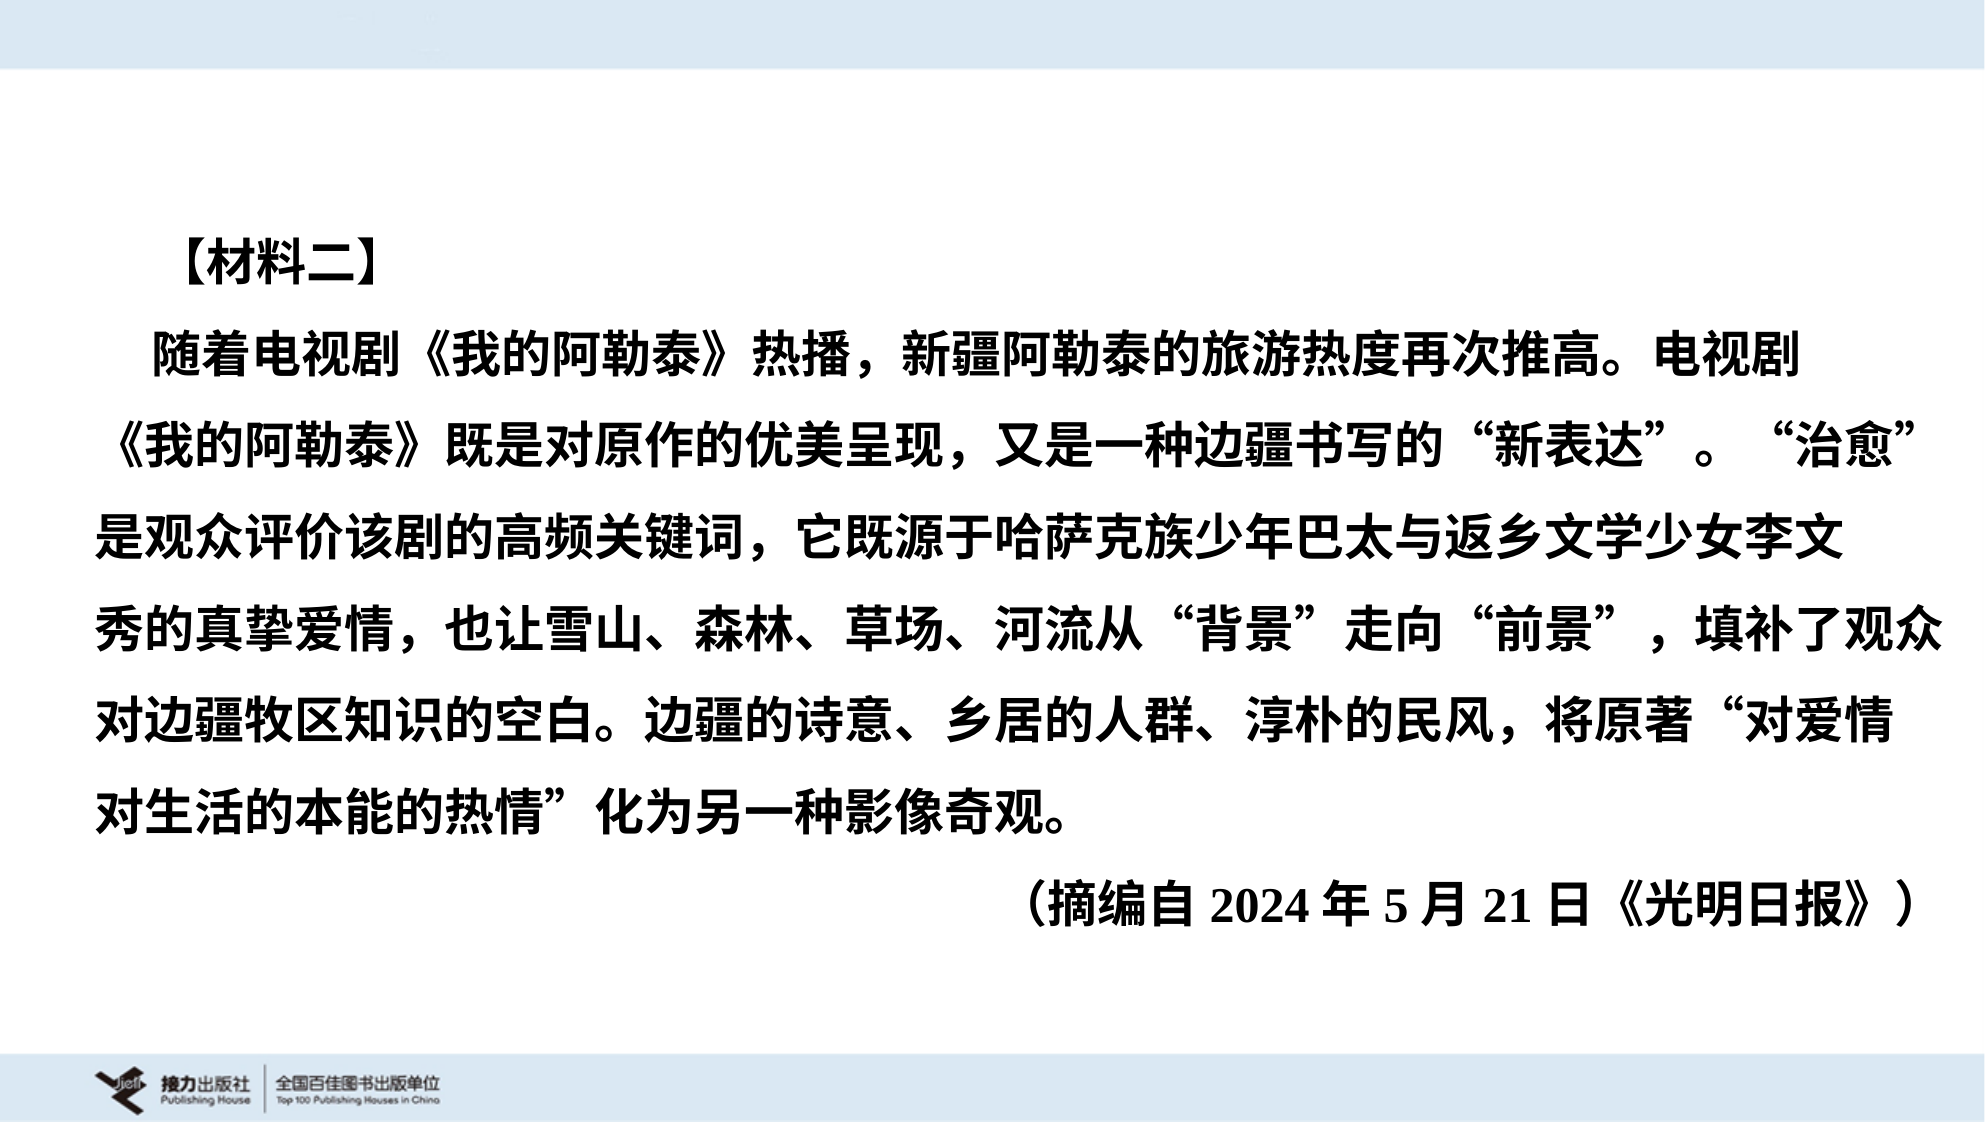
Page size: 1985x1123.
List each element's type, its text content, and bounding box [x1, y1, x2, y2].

text_box 【材料二】 随着电视剧《我的阿勒泰》热播，新疆阿勒泰的旅游热度再次推高。电视剧 《我的阿勒泰》既是对原作的优美呈现，又是一种边疆书写的“新表达”。“治愈” 是观众评价该剧的高频关键词，它既源于哈萨克族少年巴太与返乡文学少女李文 秀的真挚爱情，也让雪山、森林、草场、河流从“背景”走向“前景”，填补了观众 对边疆牧区知识的空白。边疆的诗意、乡居的人群、淳朴的民风，将原著“对爱情 对生活的本能的热情”化为另一种影像奇观。 （摘编自2024年5月21日《光明日报》） [94, 198, 1892, 933]
picture [0, 0, 1985, 1122]
